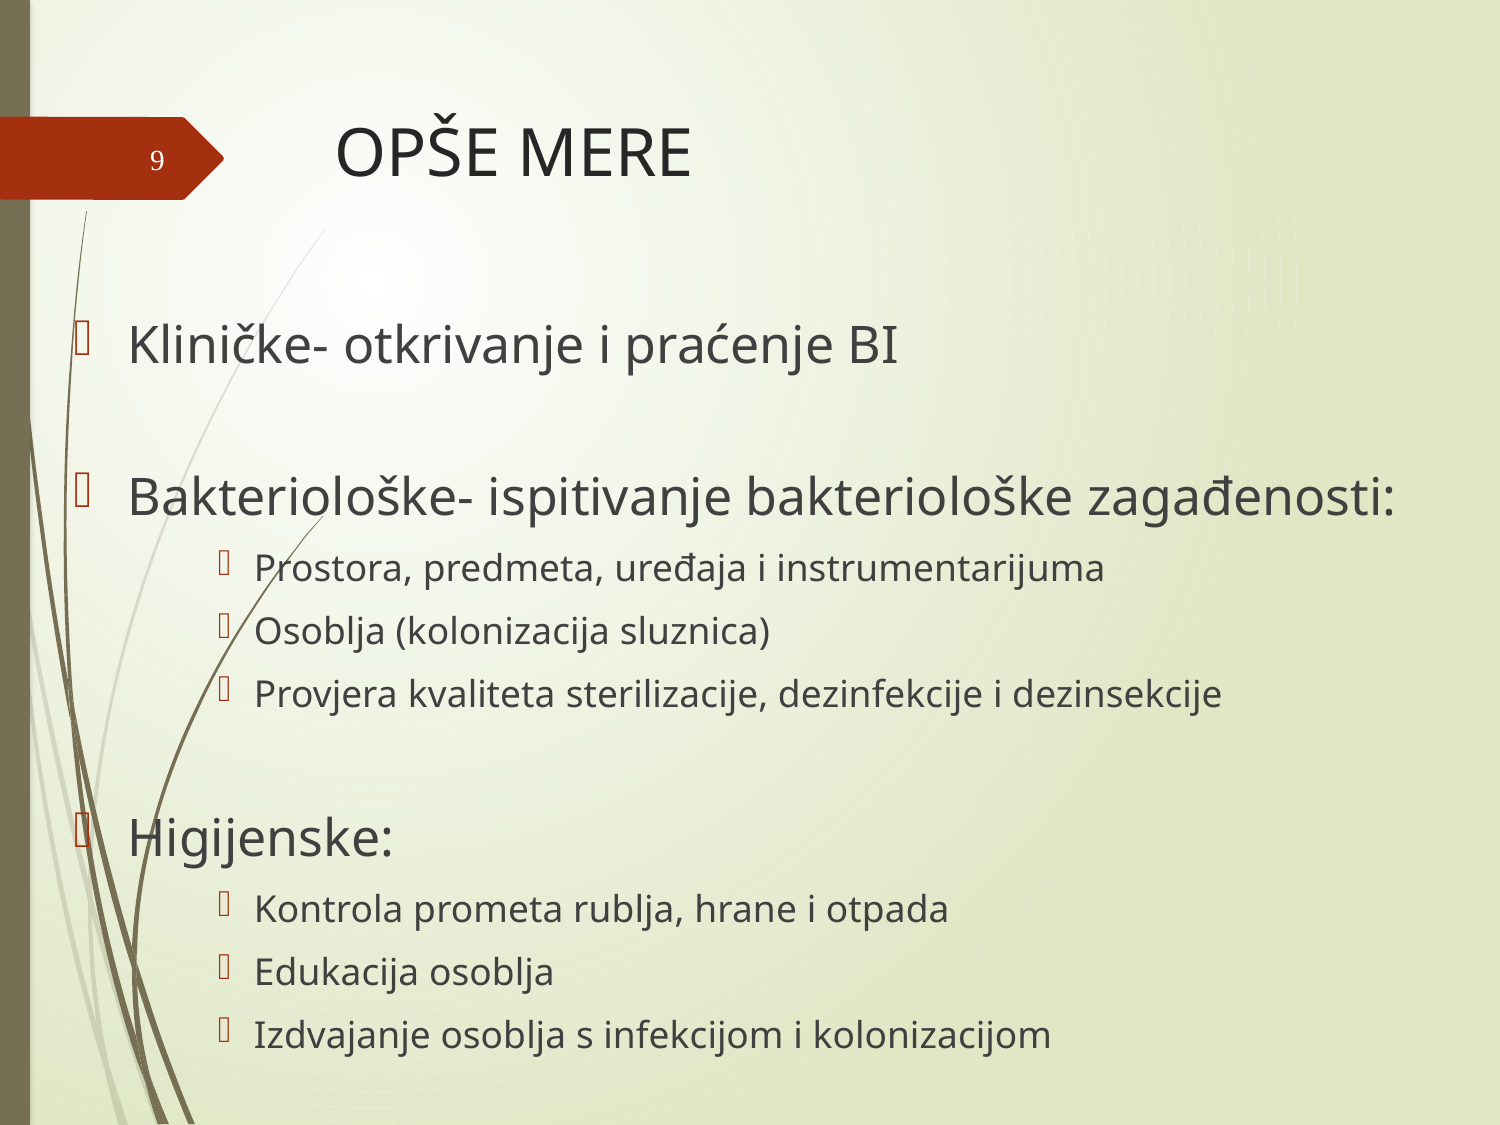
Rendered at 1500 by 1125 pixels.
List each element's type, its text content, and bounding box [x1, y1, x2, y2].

title OPŠE MERE [319, 102, 1400, 304]
slide_number 9 [83, 129, 180, 190]
list Kliničke- otkrivanje i praćenje BI Bakteriološke- ispitivanje bakteriološke zagađenosti: Prostora, predmeta, uređaja i instrumentarijuma Osoblja (kolonizacija sluznica) Provjera kvaliteta sterilizacije, dezinfekcije i dezinsekcije Higijenske: Kontrola prometa rublja, hrane i otpada Edukacija osoblja Izdvajanje osoblja s infekcijom i kolonizacijom [58, 304, 1430, 1090]
